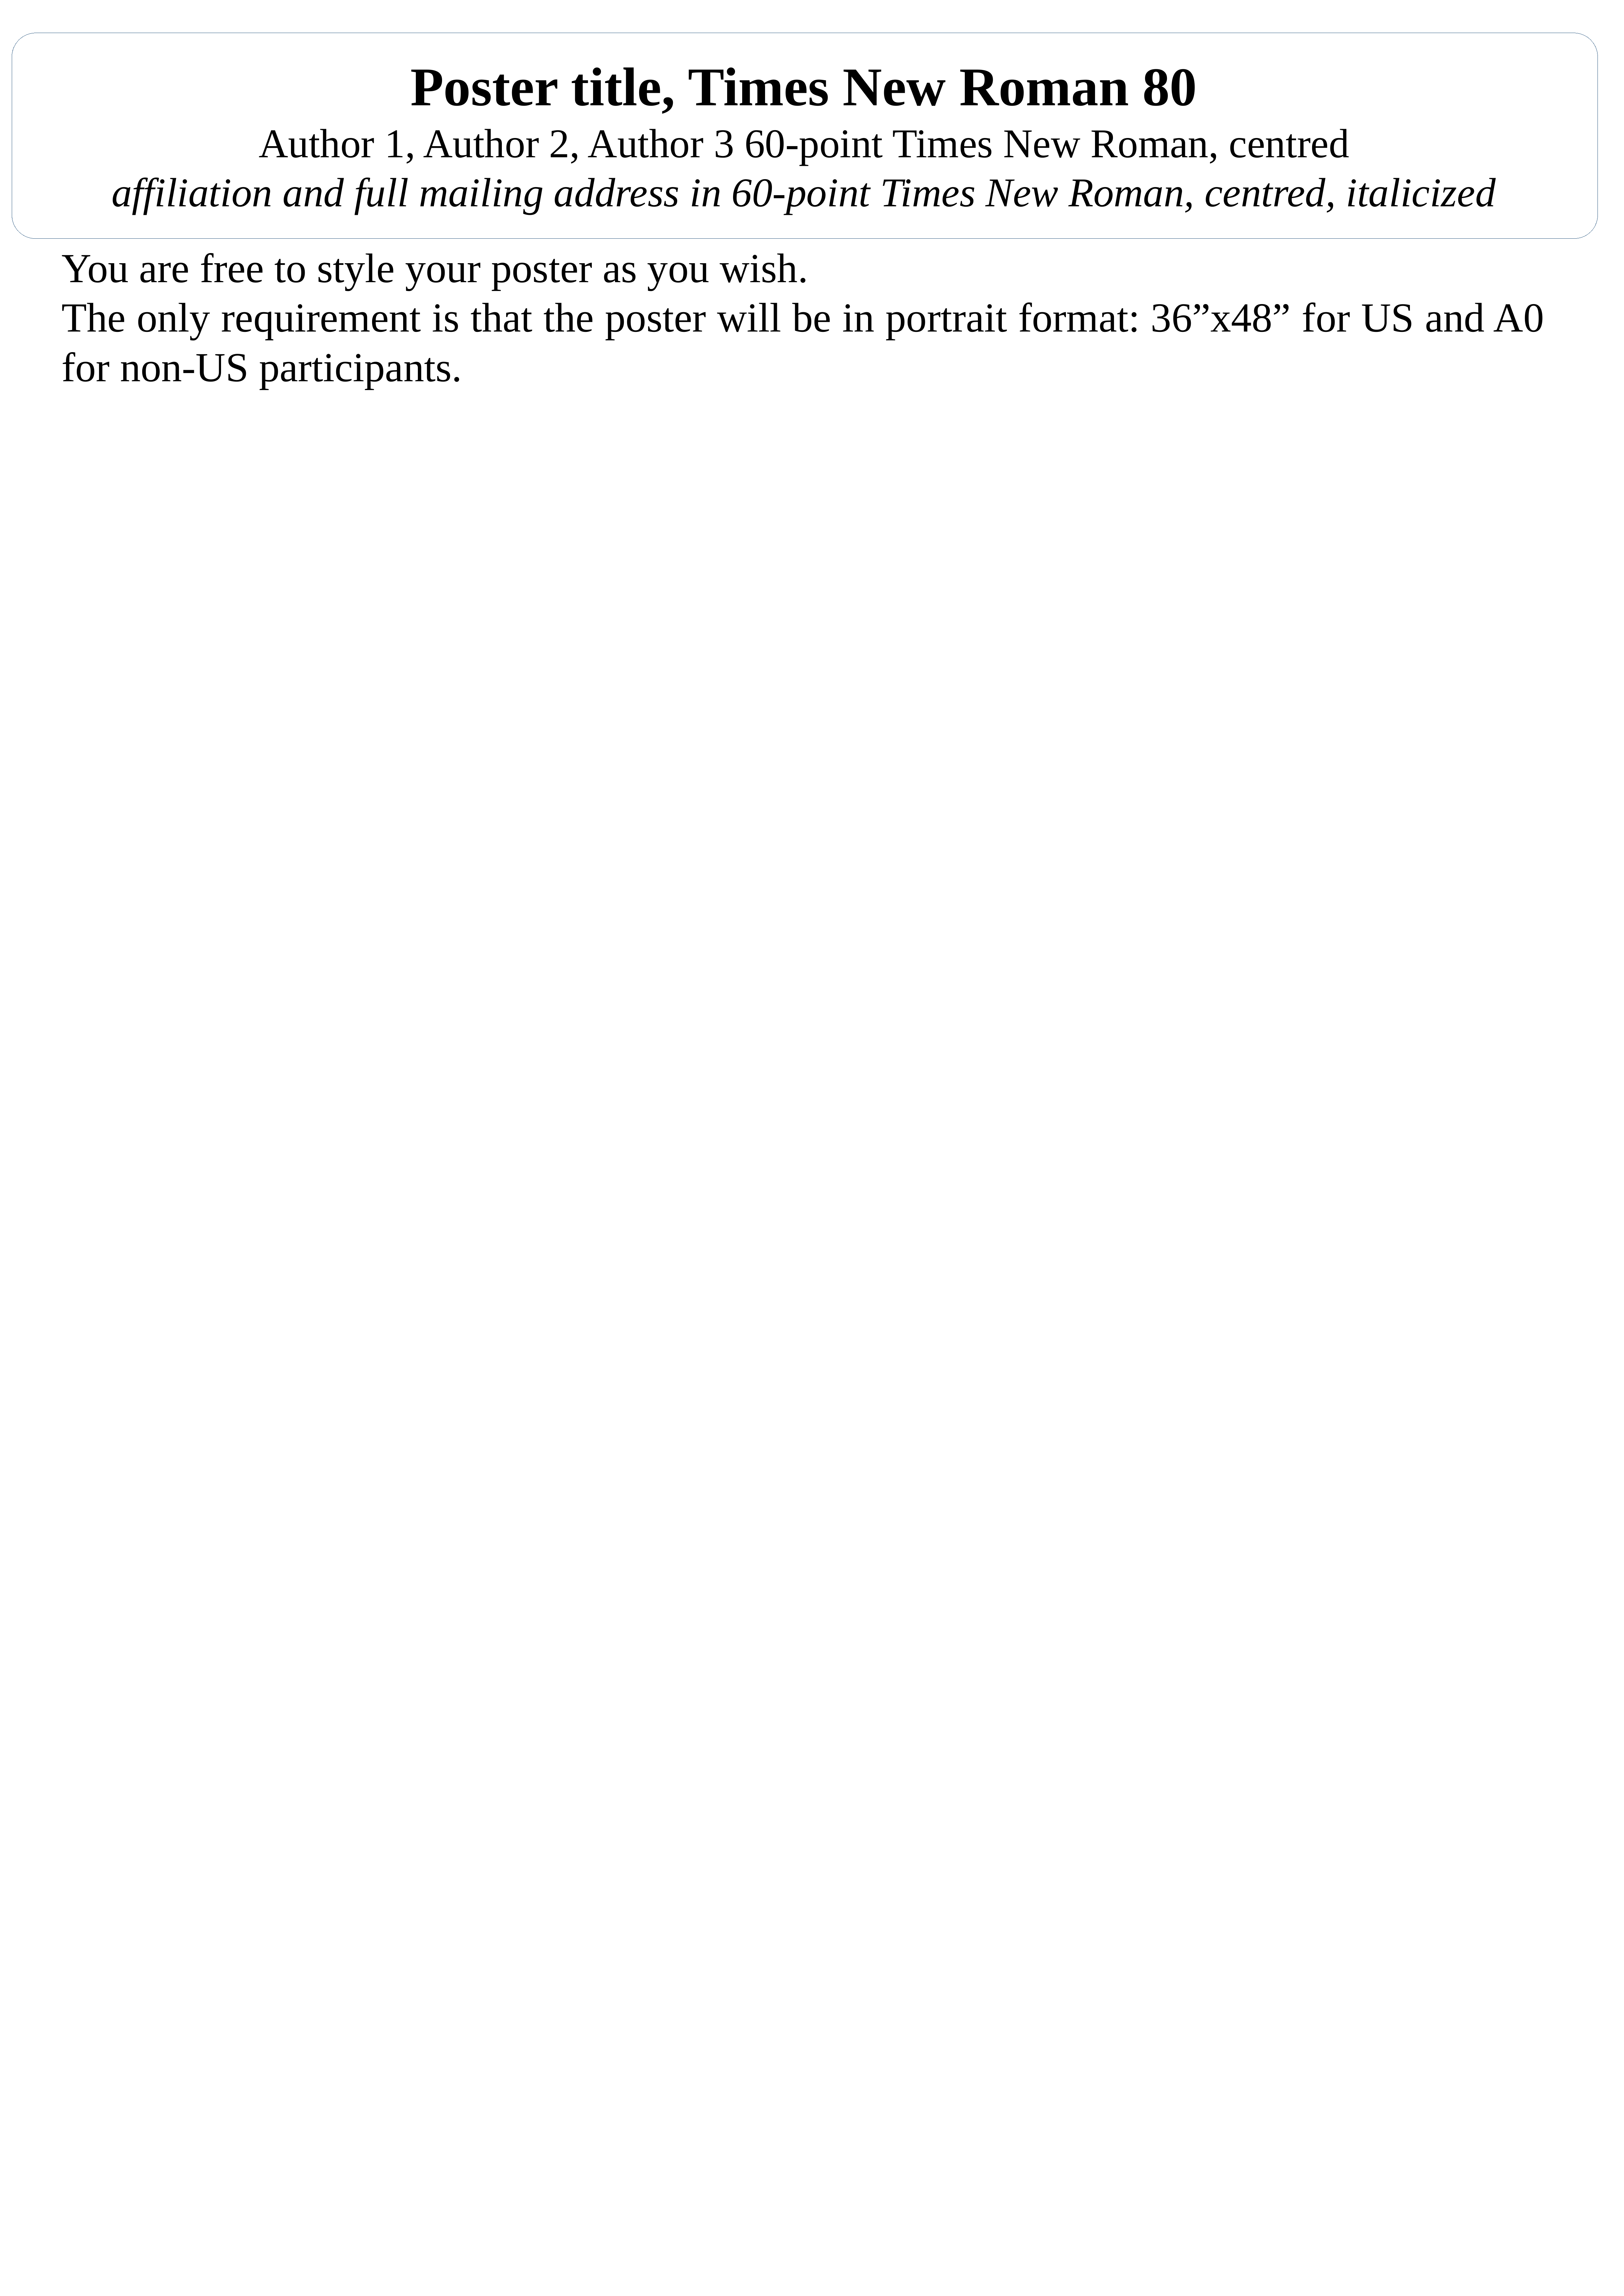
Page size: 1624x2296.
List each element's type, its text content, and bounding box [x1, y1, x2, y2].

text_box [12, 33, 1598, 239]
text_box Poster title, Times New Roman 80 Author 1, Author 2, Author 3 60-point Times New Roman, centred affiliation and full mailing address in 60-point Times New Roman, centred, italicized [57, 48, 1552, 217]
text_box You are free to style your poster as you wish. The only requirement is that the poster will be in portrait format: 36”x48” for US and A0 for non-US participants. [57, 238, 1552, 392]
